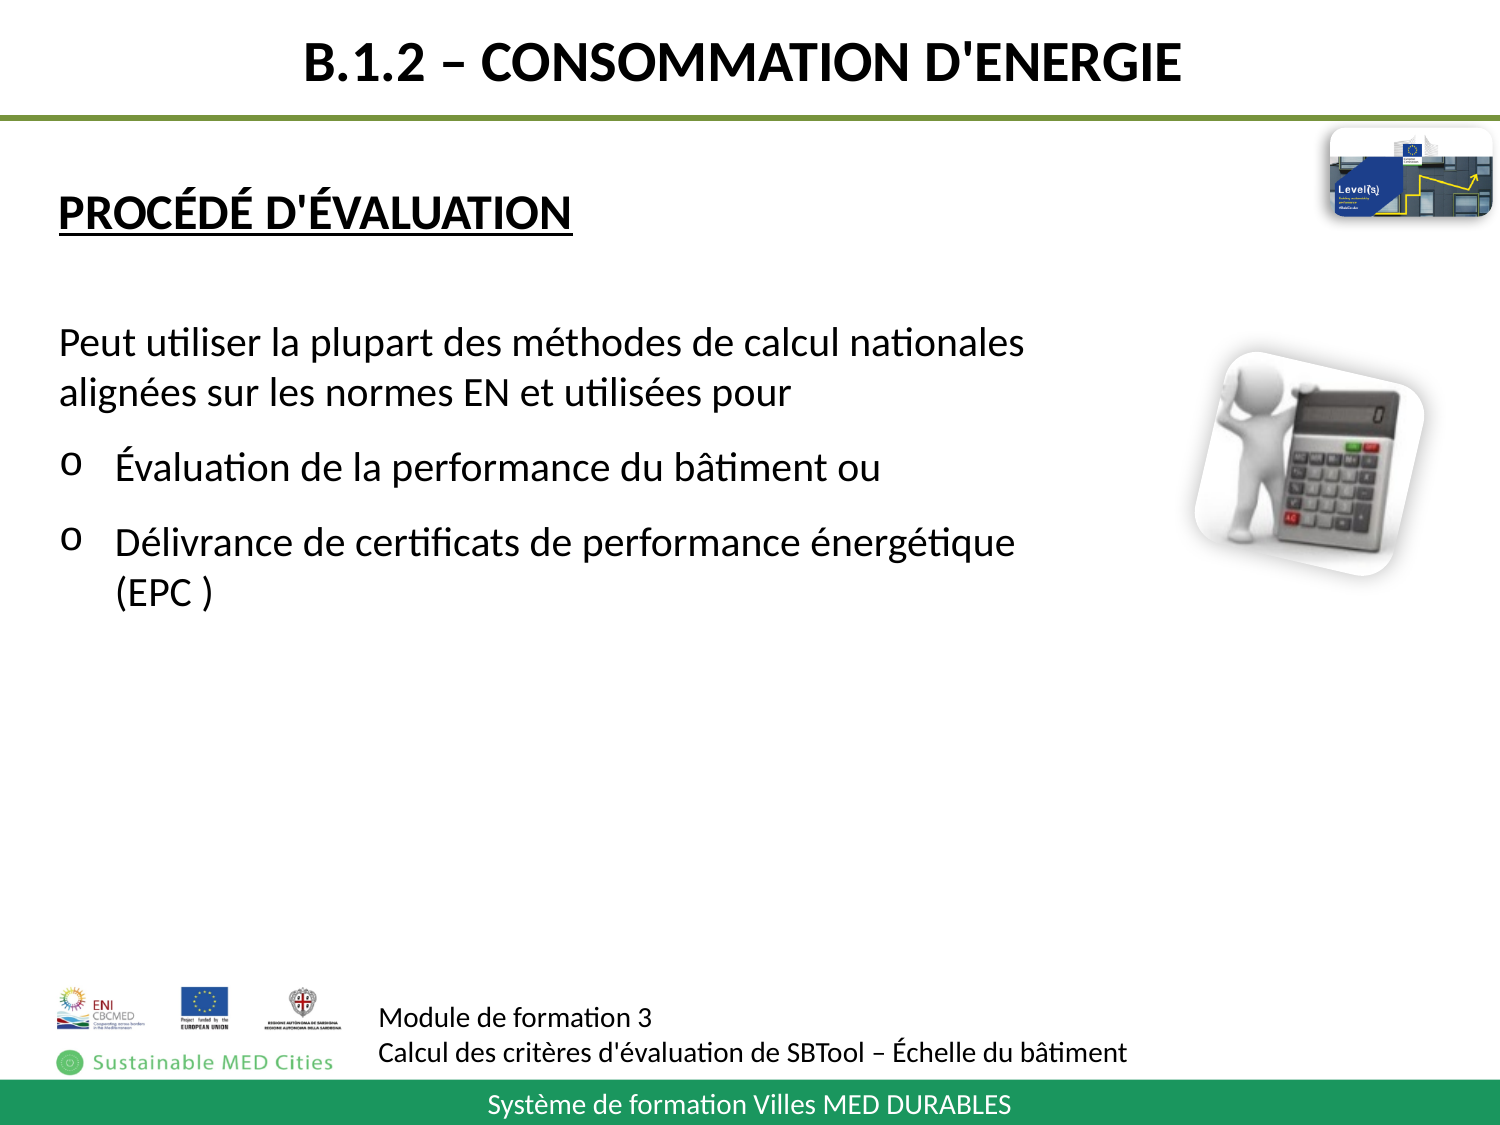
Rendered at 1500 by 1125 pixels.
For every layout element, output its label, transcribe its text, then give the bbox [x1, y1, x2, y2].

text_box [0, 972, 1500, 1125]
title B.1.2 – CONSOMMATION D'ENERGIE [0, 0, 1500, 117]
picture [1329, 127, 1493, 217]
text_box PROCÉDÉ D'ÉVALUATION [43, 171, 1106, 257]
text_box Peut utiliser la plupart des méthodes de calcul nationales alignées sur les normes EN et utilisées pour Évaluation de la performance du bâtiment ou Délivrance de certificats de performance énergétique (EPC ) [43, 307, 1106, 623]
picture [1194, 351, 1425, 576]
